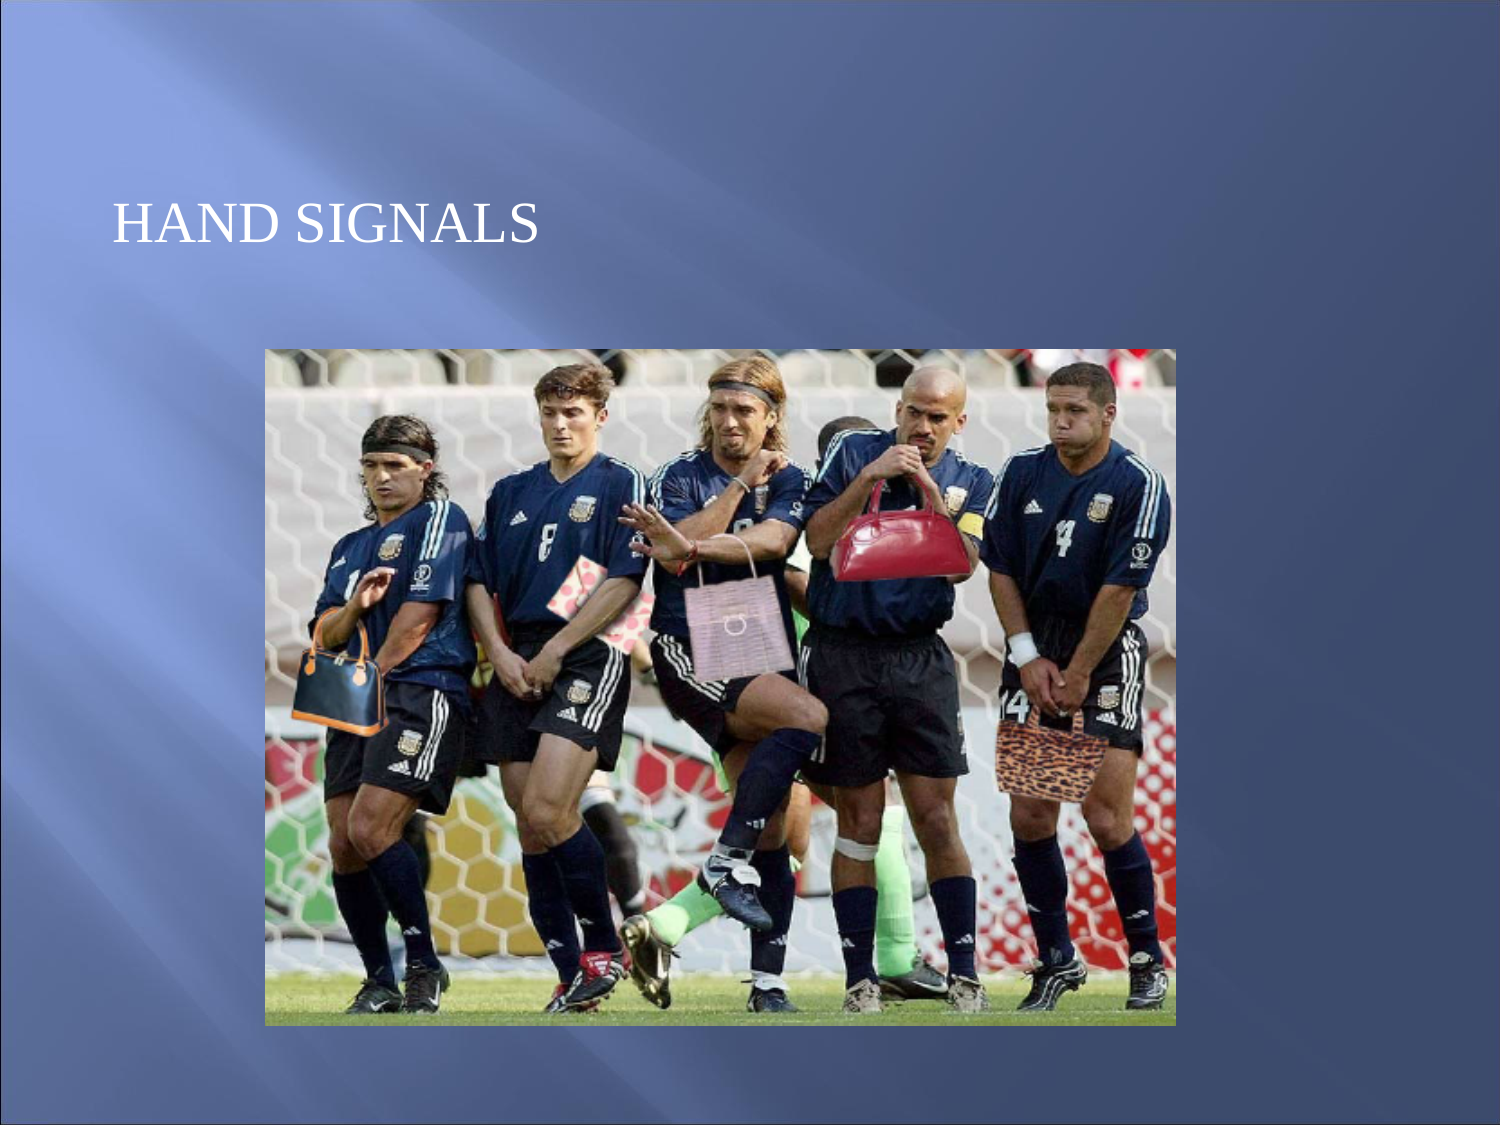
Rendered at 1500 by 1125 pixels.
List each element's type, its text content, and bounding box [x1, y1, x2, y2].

picture [0, 0, 1500, 1125]
list HAND SIGNALS [75, 176, 1425, 949]
